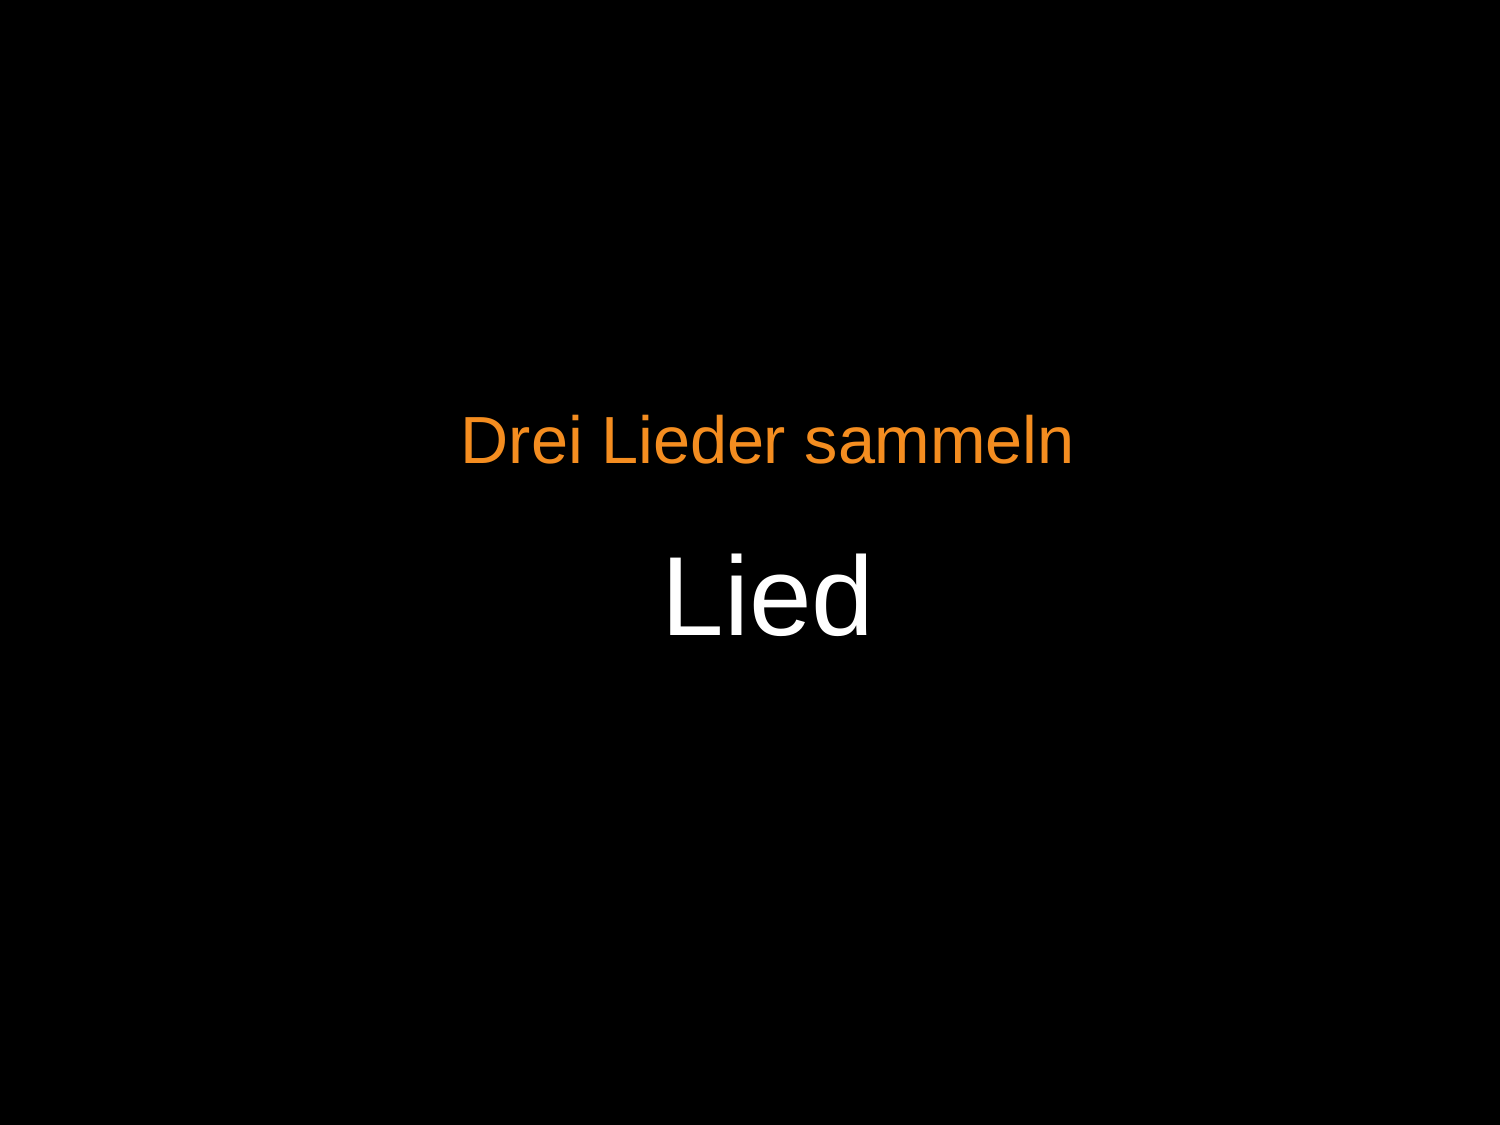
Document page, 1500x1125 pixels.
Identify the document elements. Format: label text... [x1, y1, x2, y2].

text_box Drei Lieder sammeln Lied [76, 397, 1460, 668]
